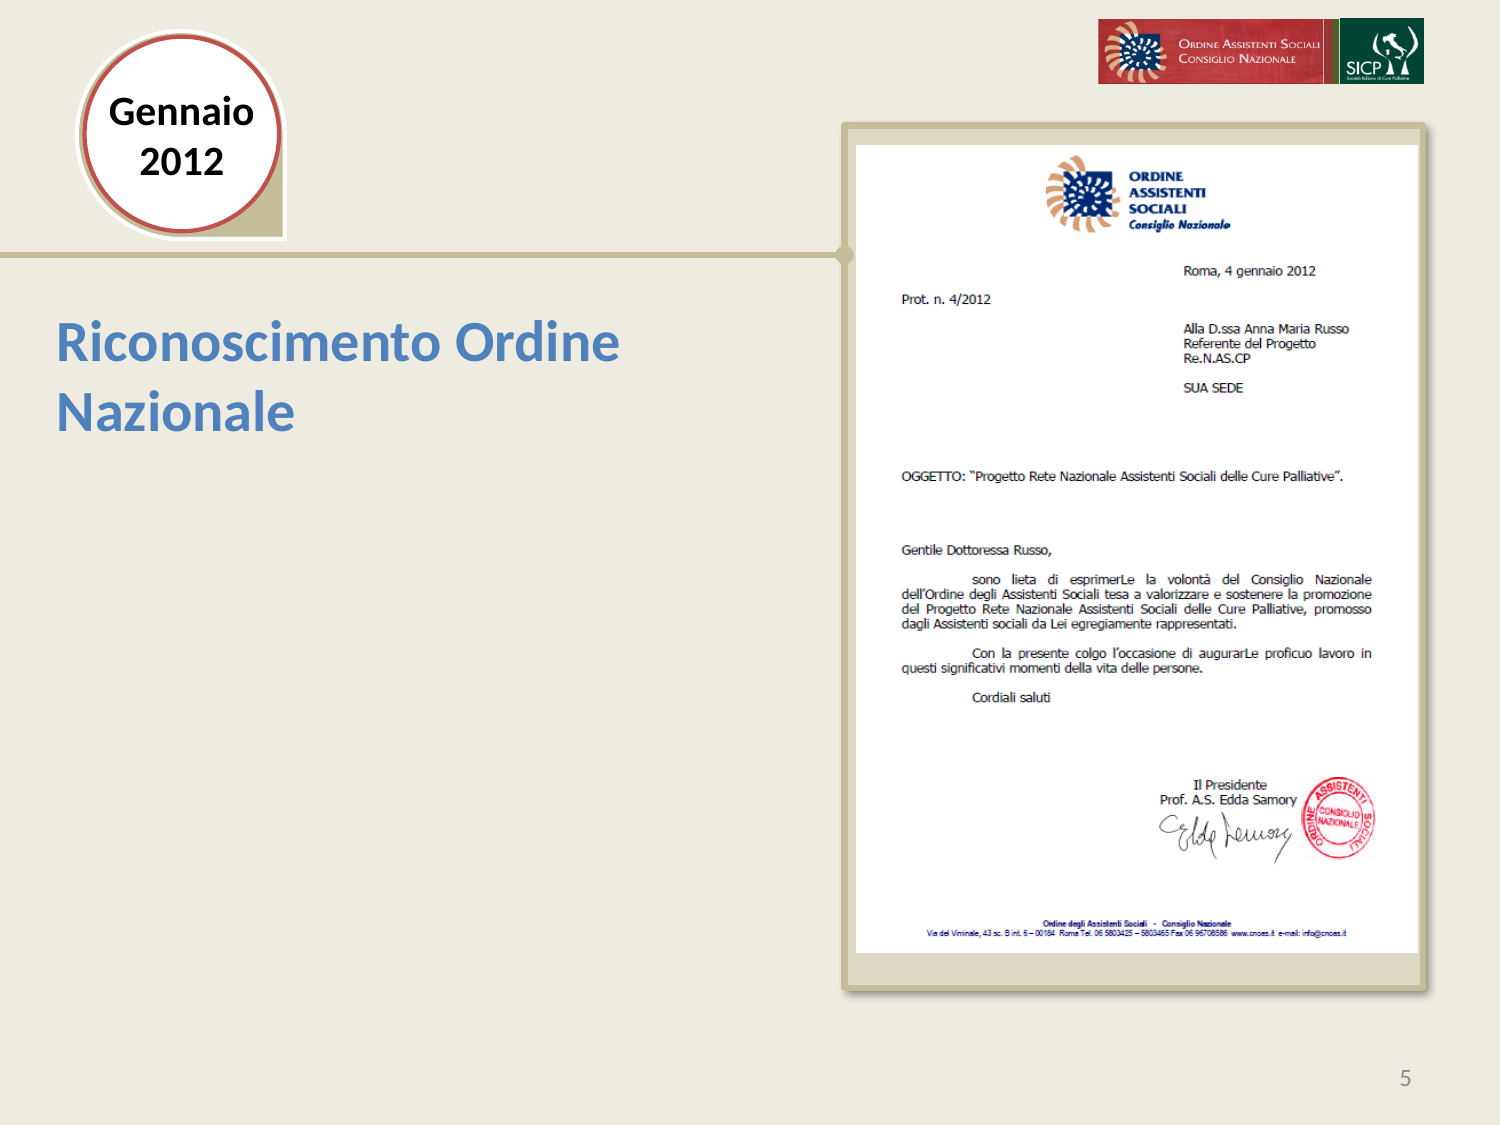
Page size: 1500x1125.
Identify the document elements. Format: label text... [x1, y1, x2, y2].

text_box Riconoscimento Ordine Nazionale [42, 290, 833, 457]
picture [1339, 18, 1424, 84]
picture [1098, 19, 1324, 84]
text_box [76, 30, 285, 240]
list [855, 145, 1418, 953]
